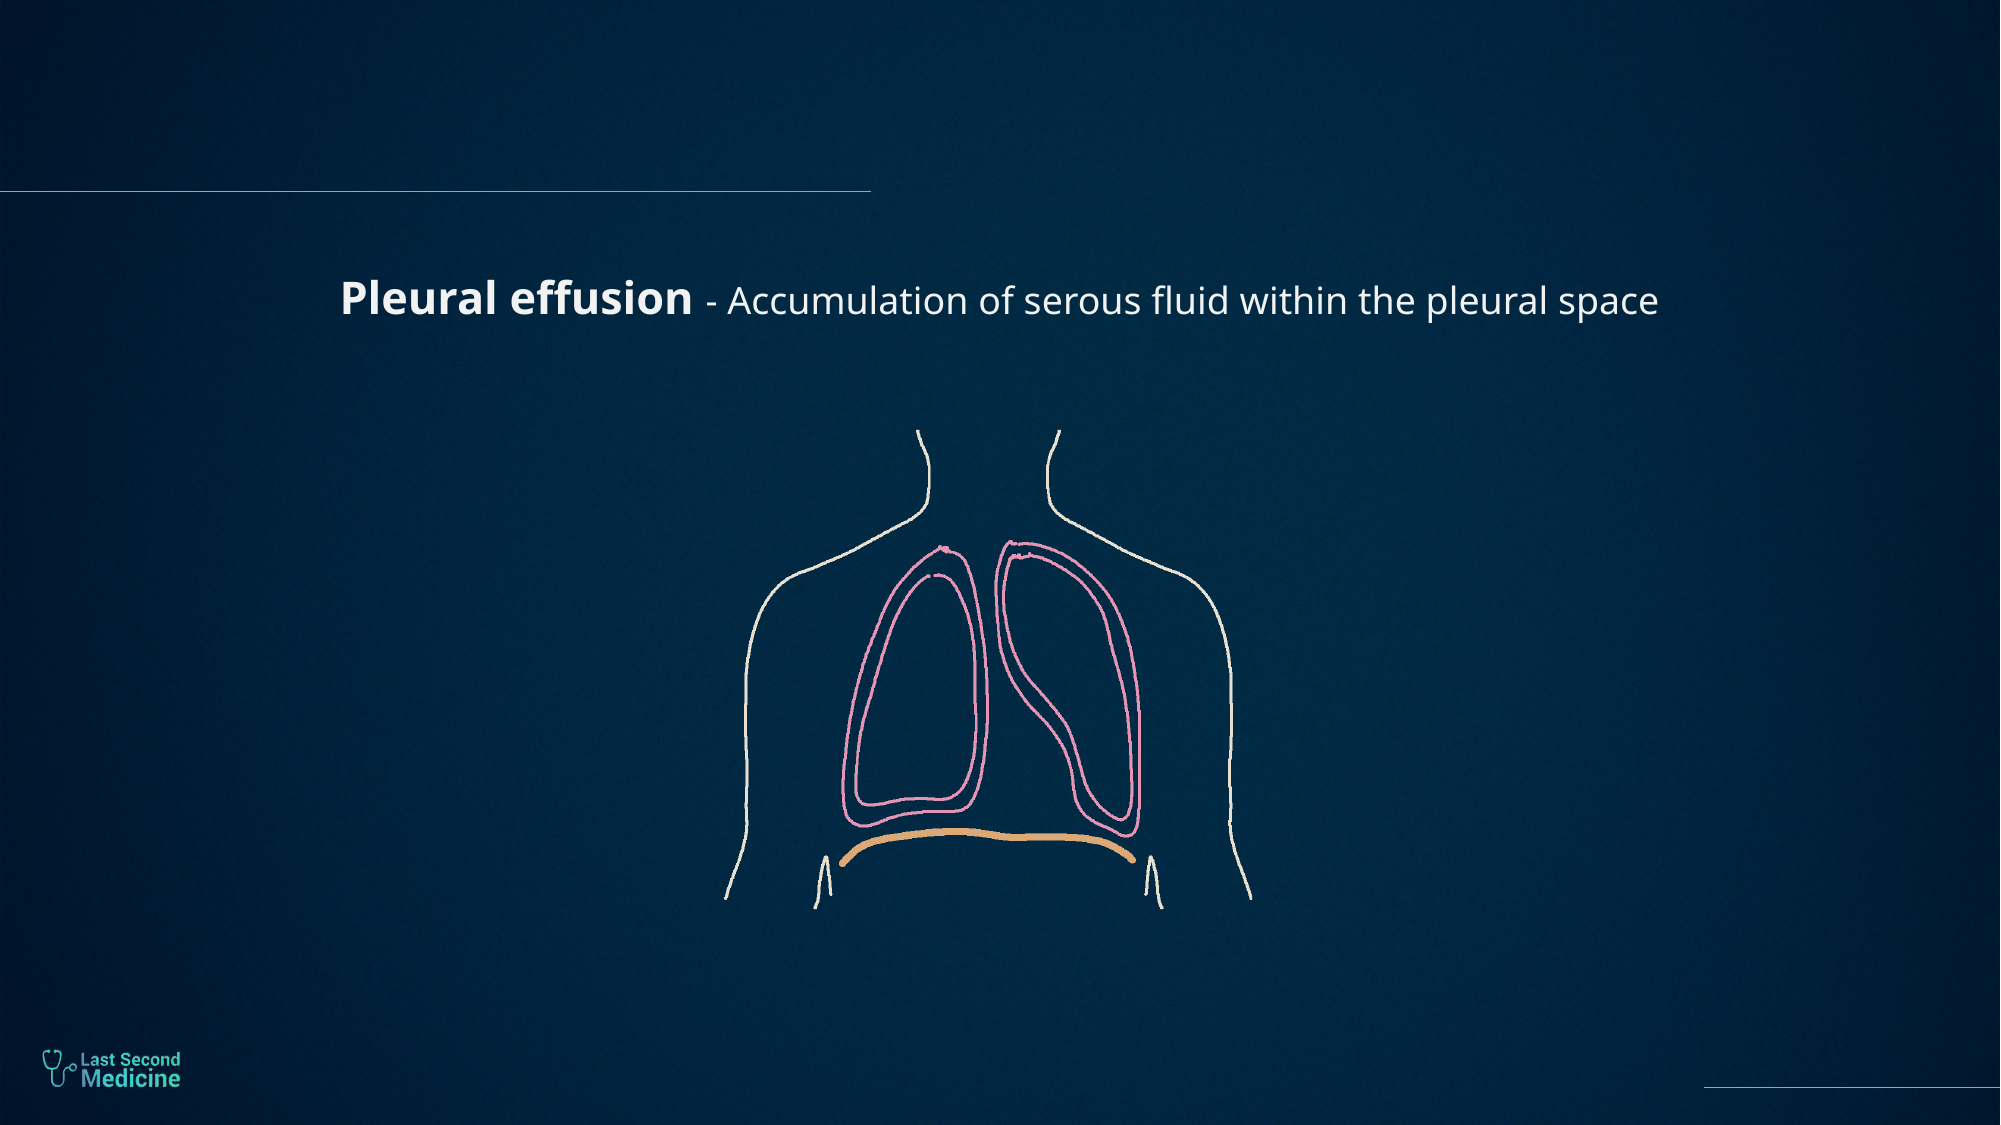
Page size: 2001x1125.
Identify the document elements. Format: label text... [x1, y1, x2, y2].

picture [0, 0, 2000, 1125]
list Pleural effusion - Accumulation of serous fluid within the pleural space [254, 268, 1746, 365]
